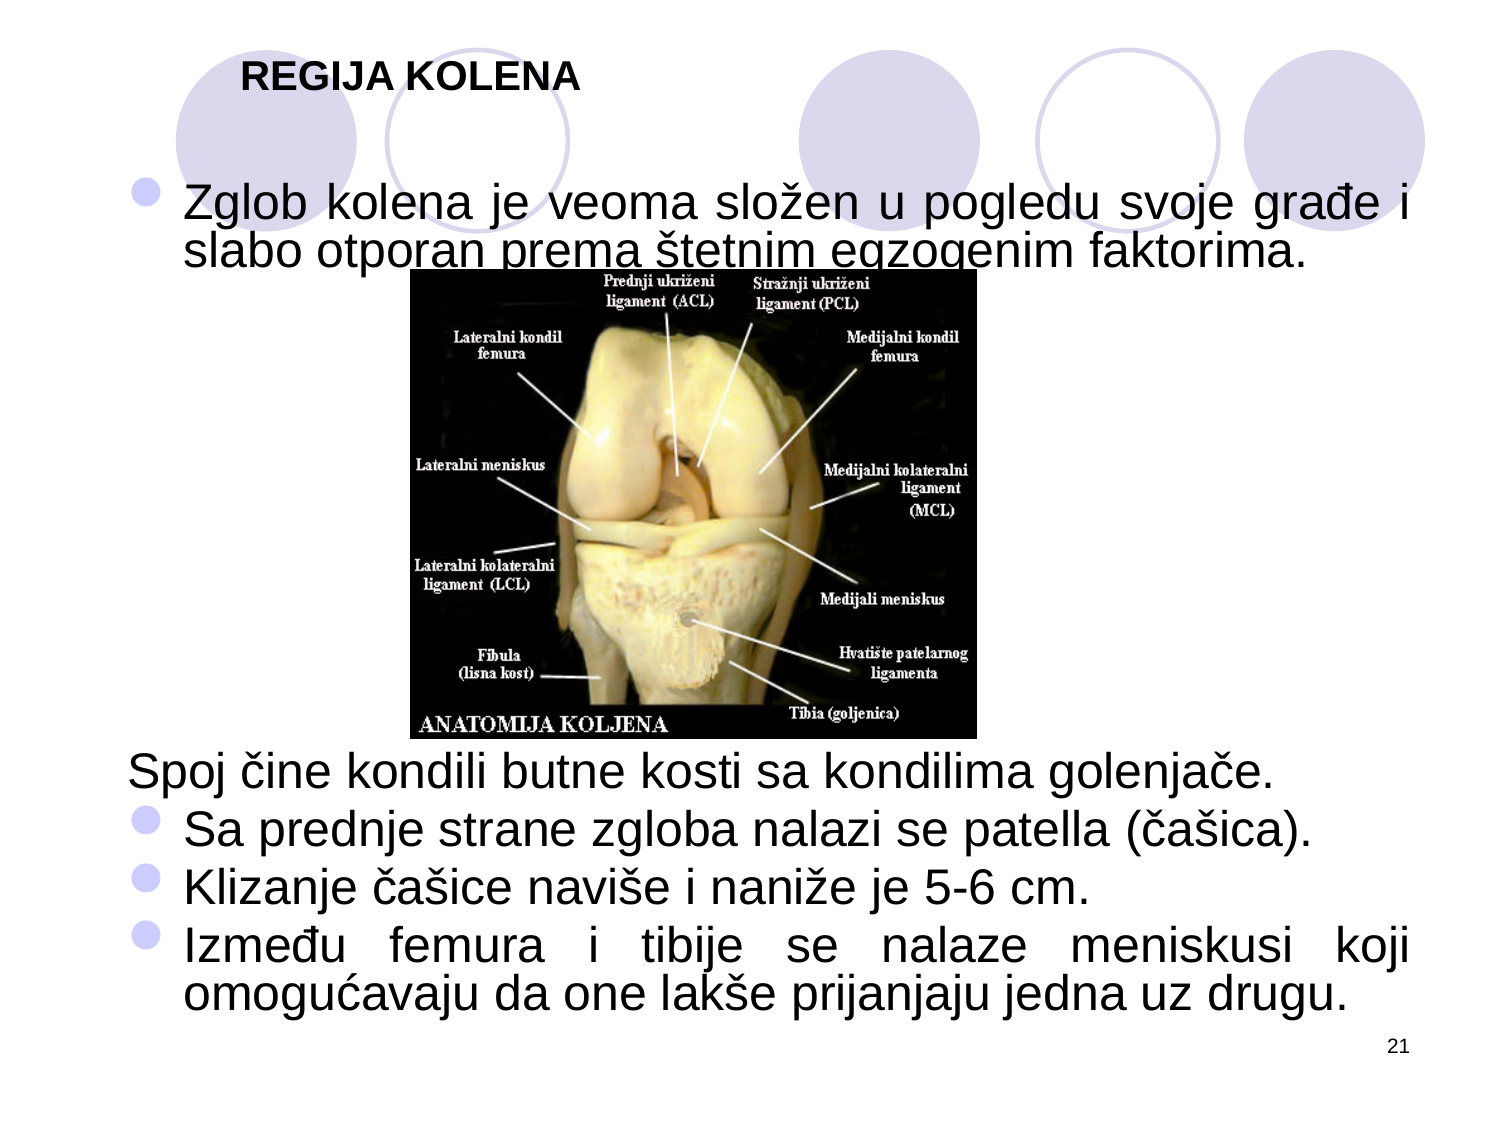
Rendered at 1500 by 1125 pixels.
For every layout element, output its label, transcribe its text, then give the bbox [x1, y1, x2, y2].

list Zglob kolena je veoma složen u pogledu svoje građe i slabo otporan prema štetnim egzogenim faktorima. Spoj čine kondili butne kosti sa kondilima golenjače. Sa prednje strane zgloba nalazi se patella (čašica). Klizanje čašice naviše i naniže je 5-6 cm. Između femura i tibije se nalaze meniskusi koji omogućavaju da one lakše prijanjaju jedna uz drugu. [112, 113, 1426, 1024]
picture [409, 269, 977, 739]
title REGIJA KOLENA [75, 45, 1425, 104]
slide_number 21 [1074, 1024, 1426, 1101]
